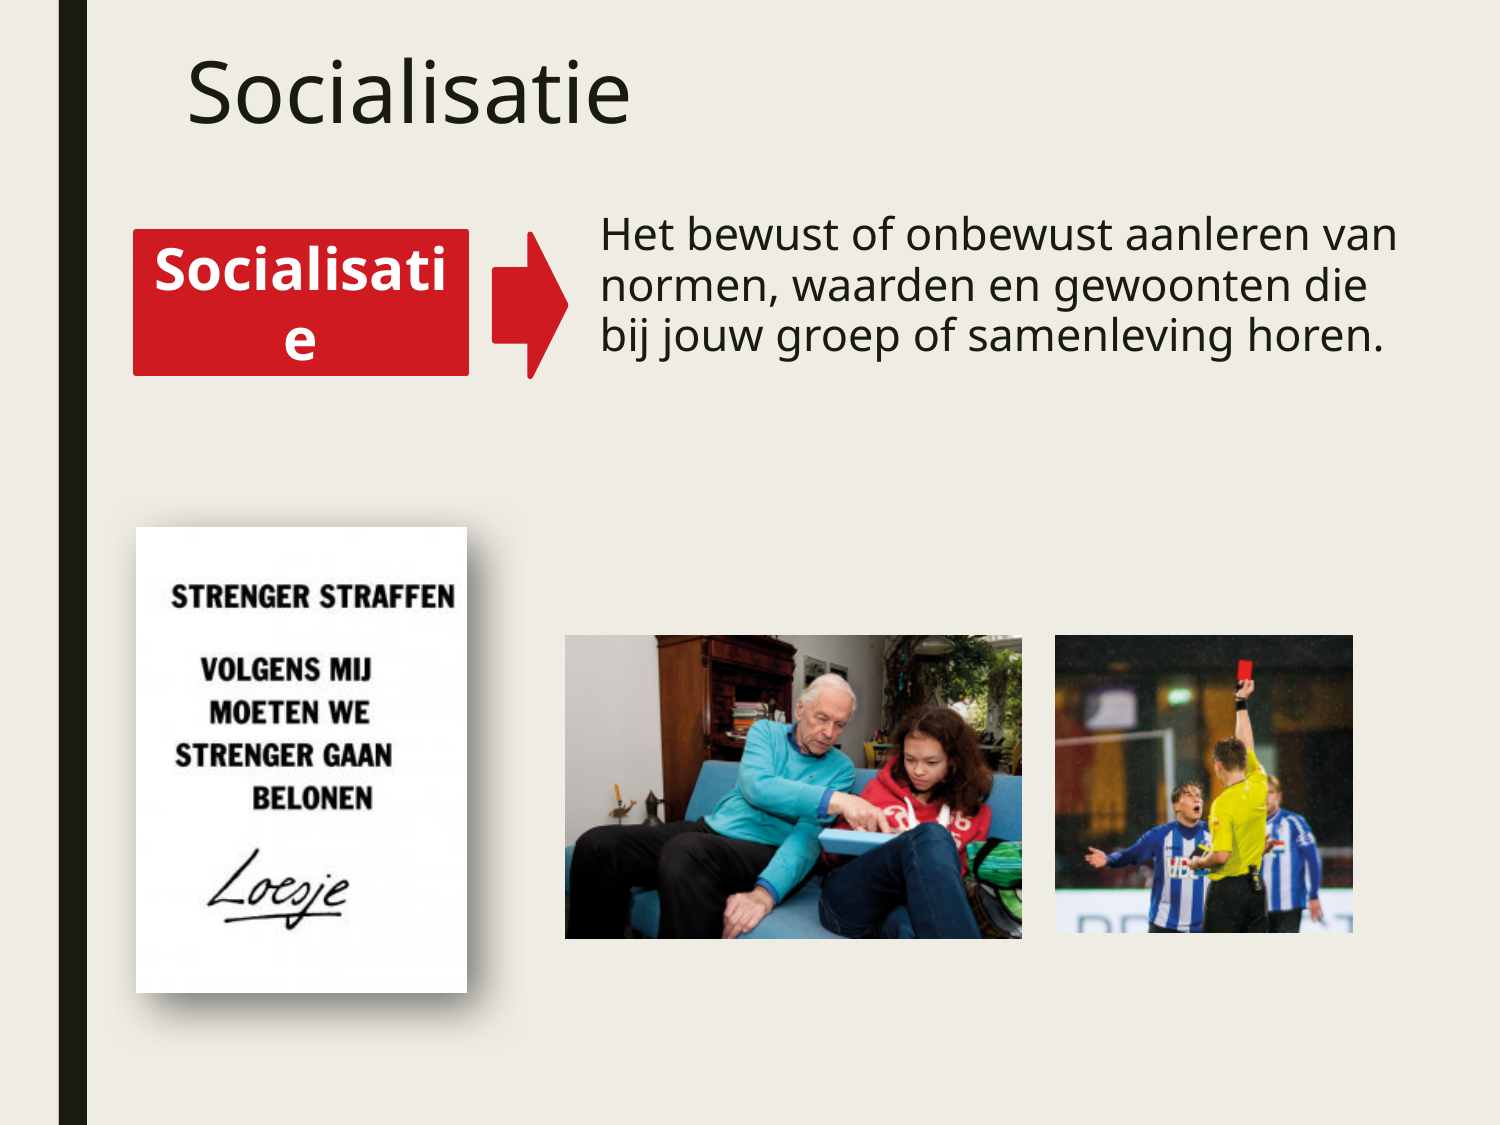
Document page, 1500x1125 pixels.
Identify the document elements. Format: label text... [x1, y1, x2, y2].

picture [565, 635, 1022, 939]
text_box [491, 231, 569, 379]
title Socialisatie [171, 42, 1353, 151]
picture [136, 527, 467, 993]
picture [1055, 635, 1353, 933]
text_box Socialisatie [133, 229, 469, 376]
list Het bewust of onbewust aanleren van normen, waarden en gewoonten die bij jouw groep of samenleving horen. [584, 202, 1425, 403]
